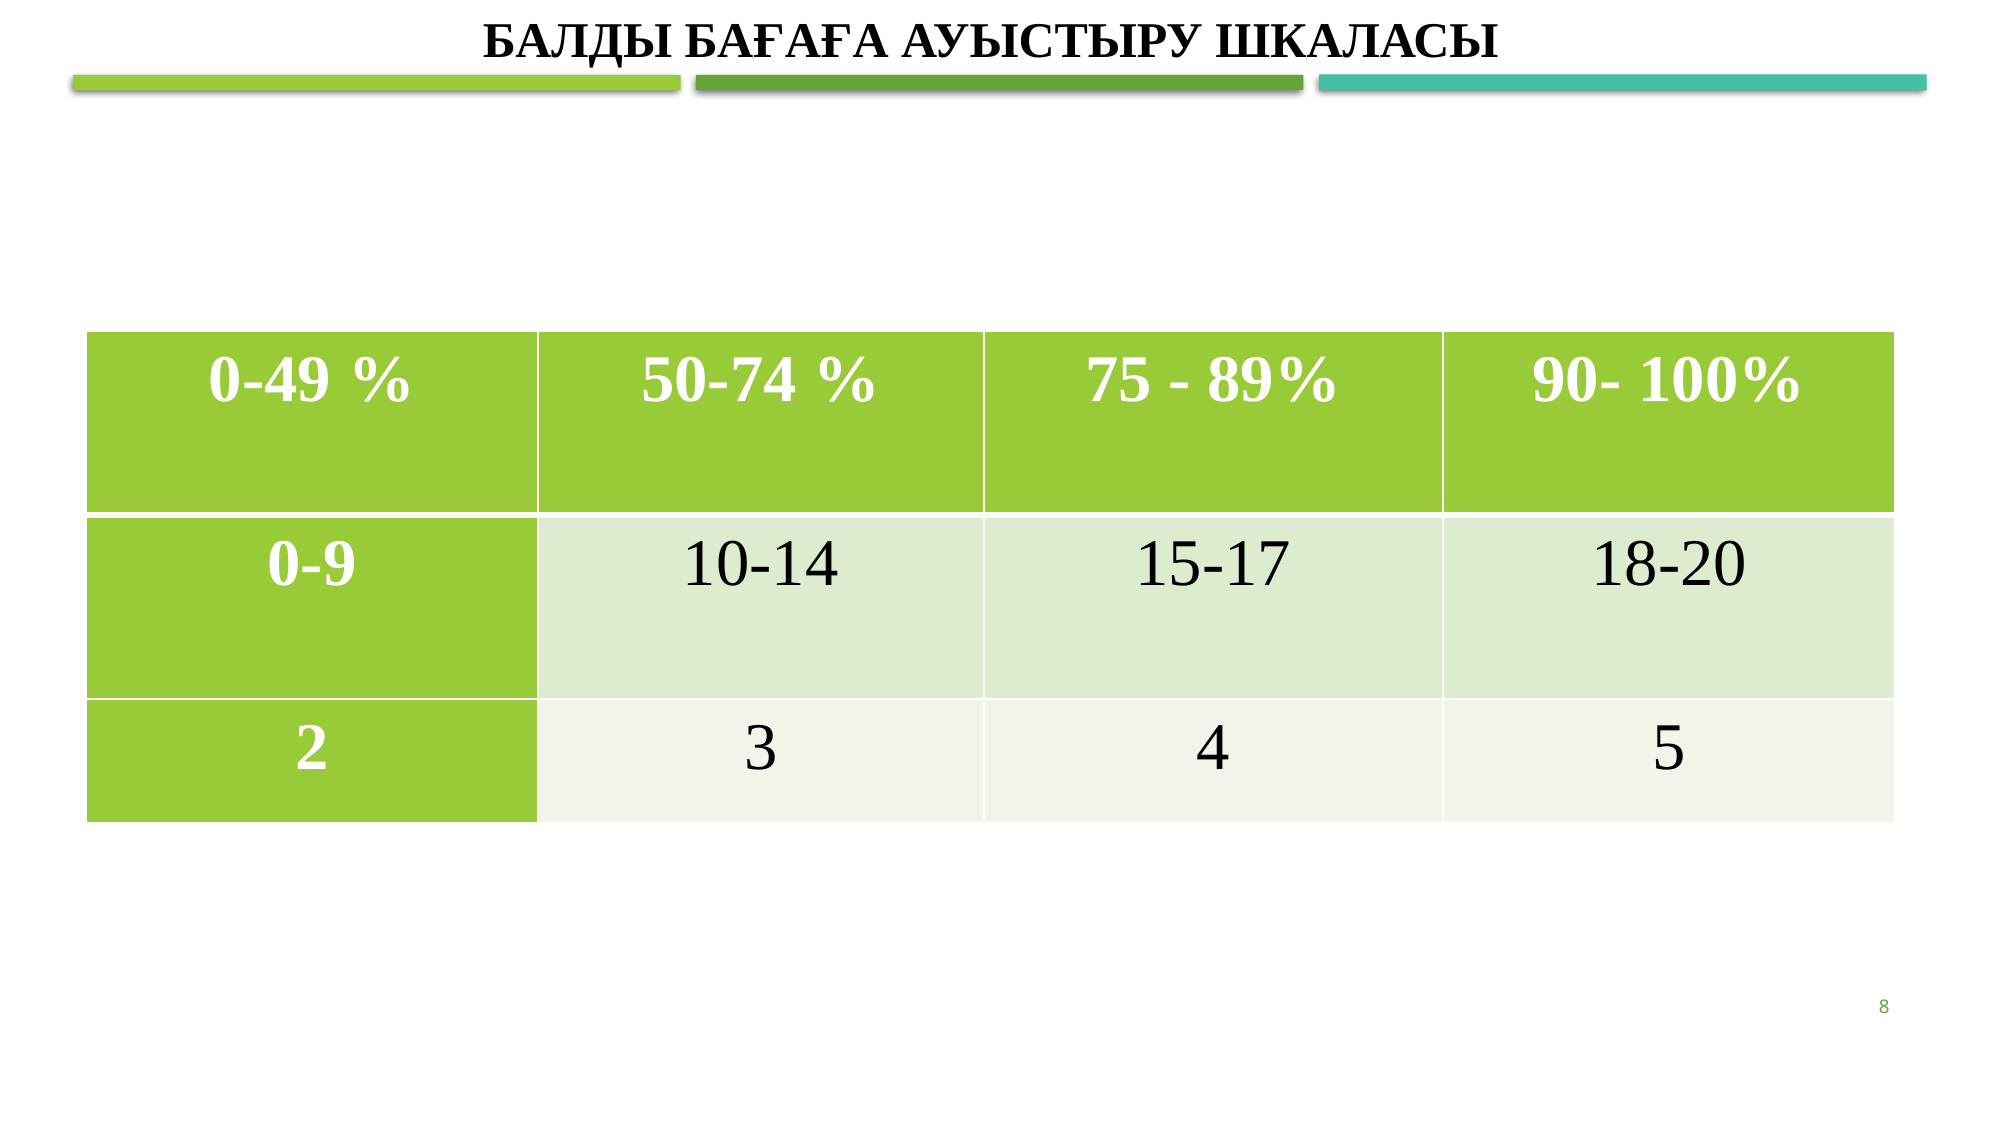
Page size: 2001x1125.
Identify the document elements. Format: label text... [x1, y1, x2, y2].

table_header 0-49 % [87, 332, 537, 512]
table_header 50-74 % [539, 332, 983, 512]
text_box БАЛДЫ БАҒАҒА АУЫСТЫРУ ШКАЛАСЫ [208, 0, 1773, 125]
table_cell 0-9 [87, 518, 537, 698]
table_cell 18-20 [1444, 518, 1894, 698]
table_cell 5 [1444, 700, 1894, 822]
table_cell 4 [985, 700, 1442, 822]
table_cell 10-14 [539, 518, 983, 698]
table_cell 15-17 [985, 518, 1442, 698]
table_header 75 - 89% [985, 332, 1442, 512]
table_header 90- 100% [1444, 332, 1894, 512]
table_cell 2 [87, 700, 537, 822]
table_cell 3 [539, 700, 983, 822]
slide_number 8 [1732, 977, 1905, 1037]
